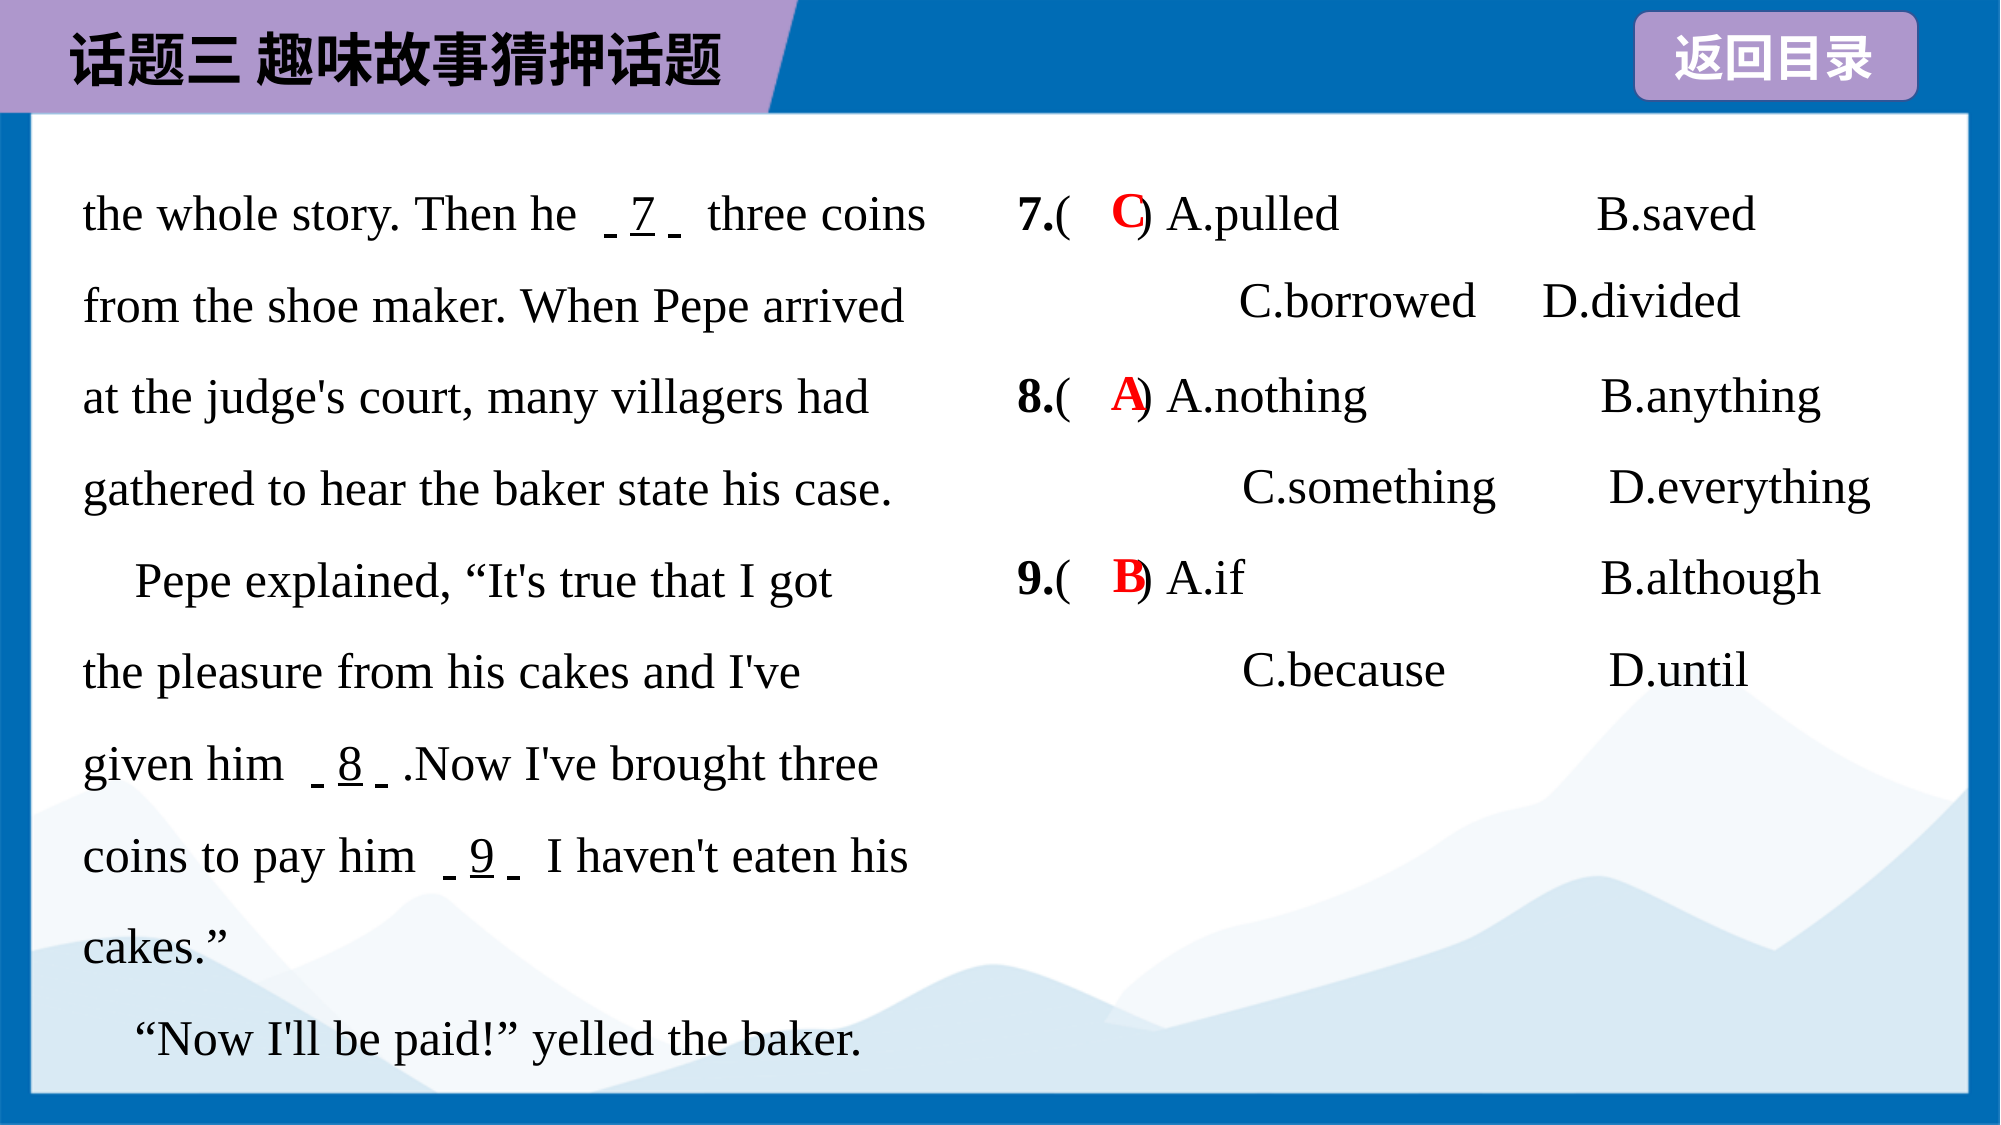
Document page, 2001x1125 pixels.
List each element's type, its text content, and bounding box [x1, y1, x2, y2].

text_box 8.( ) A.nothing B.anything C.something D.everything [1016, 330, 1919, 513]
text_box B [1094, 515, 1165, 594]
text_box C [1092, 150, 1165, 229]
picture [0, 0, 2000, 1125]
text_box 9.( ) A.if B.although C.because D.until [1016, 513, 1919, 683]
text_box A [1092, 332, 1165, 411]
text_box the whole story. Then he . .7. . three coins from the shoe maker. When Pepe arrived at the judge's court, many villagers had gathered to hear the baker state his case. Pepe explained, “It's true that I got the pleasure from his cakes and I've given him . .8. ..Now I've brought three coins to pay him . .9. . I haven't eaten his cakes.” “Now I'll be paid!” yelled the baker. [82, 148, 984, 1066]
text_box 7.( ) A.pulled B.saved C.borrowed D.divided [1016, 148, 1919, 319]
